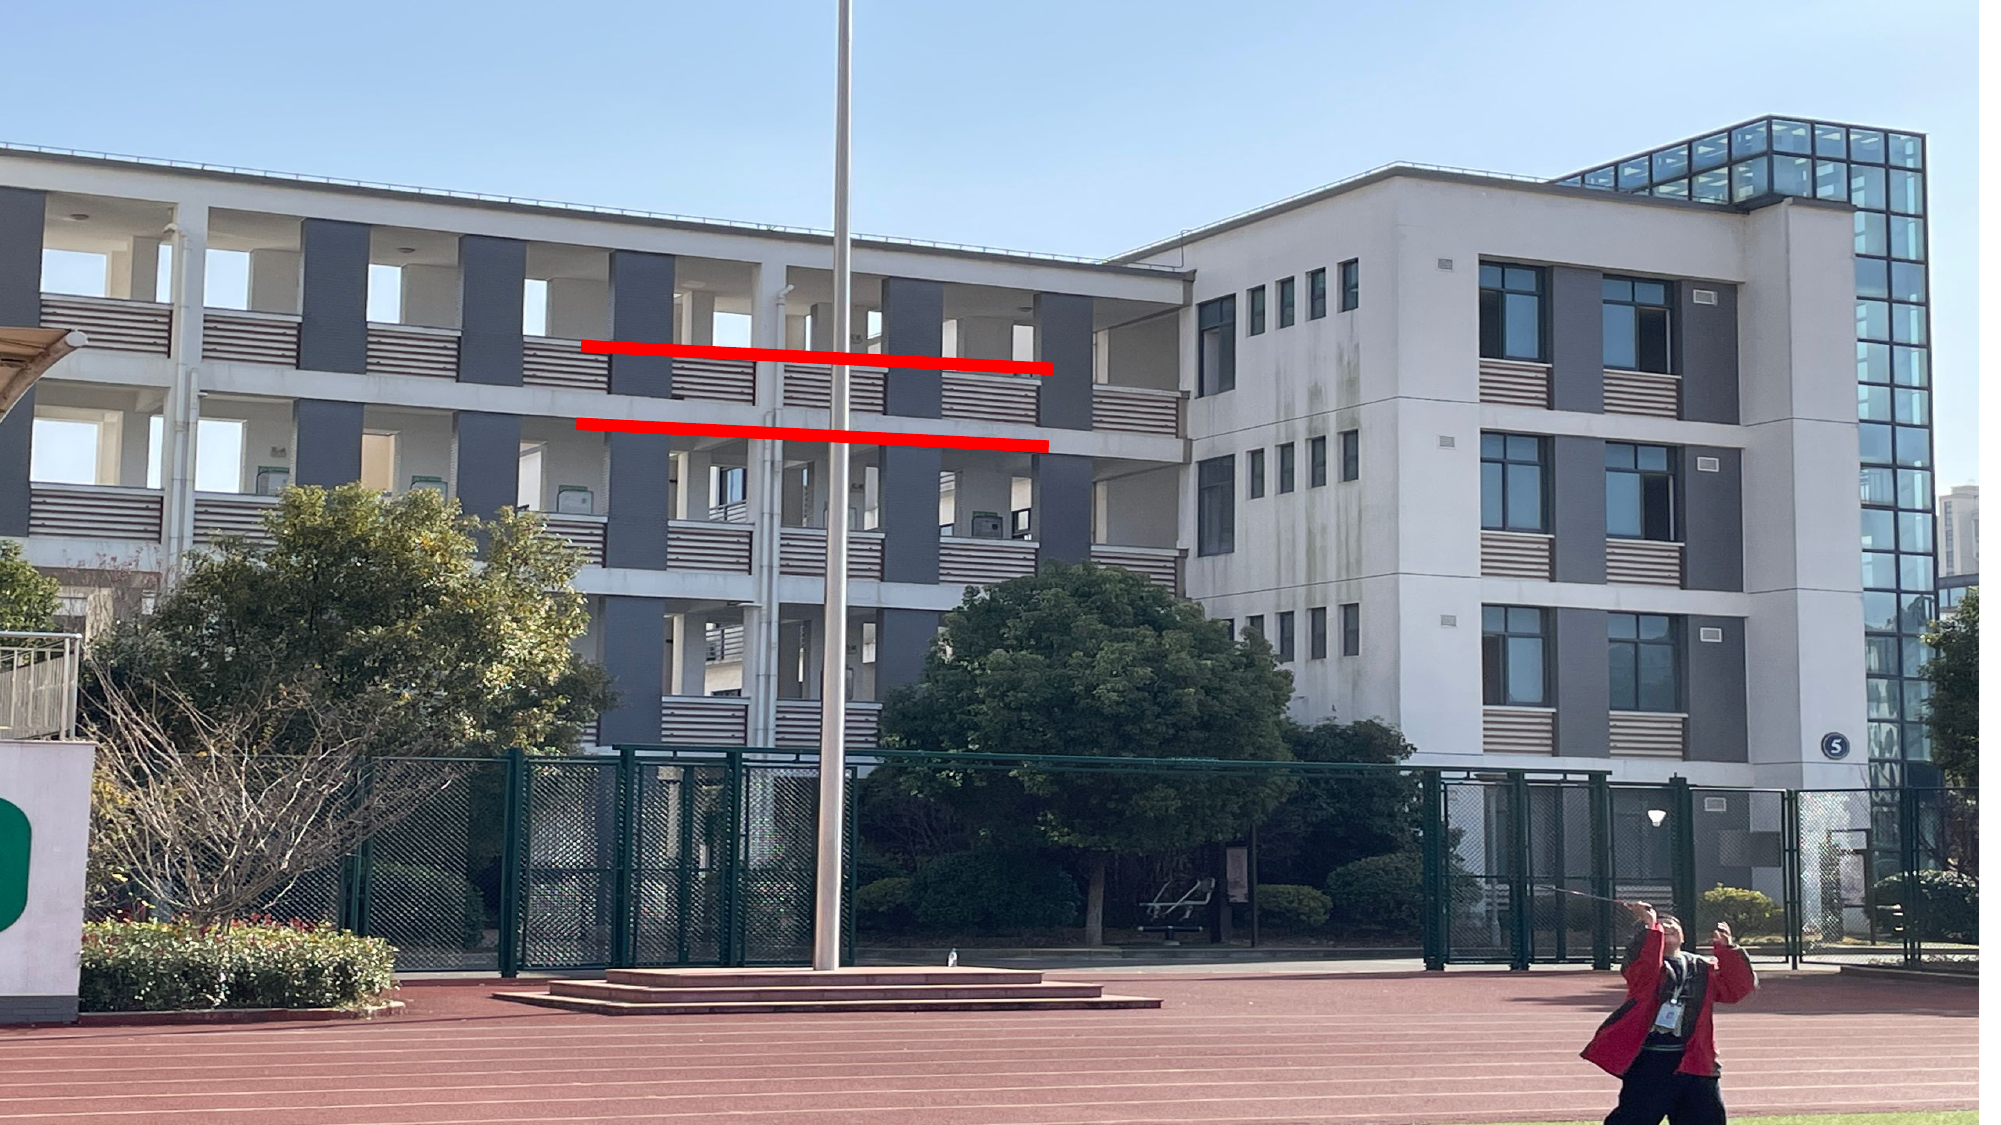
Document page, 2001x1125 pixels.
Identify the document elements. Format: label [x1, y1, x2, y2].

picture [0, 0, 1979, 1125]
text_box [581, 345, 1054, 369]
text_box [576, 423, 1049, 447]
